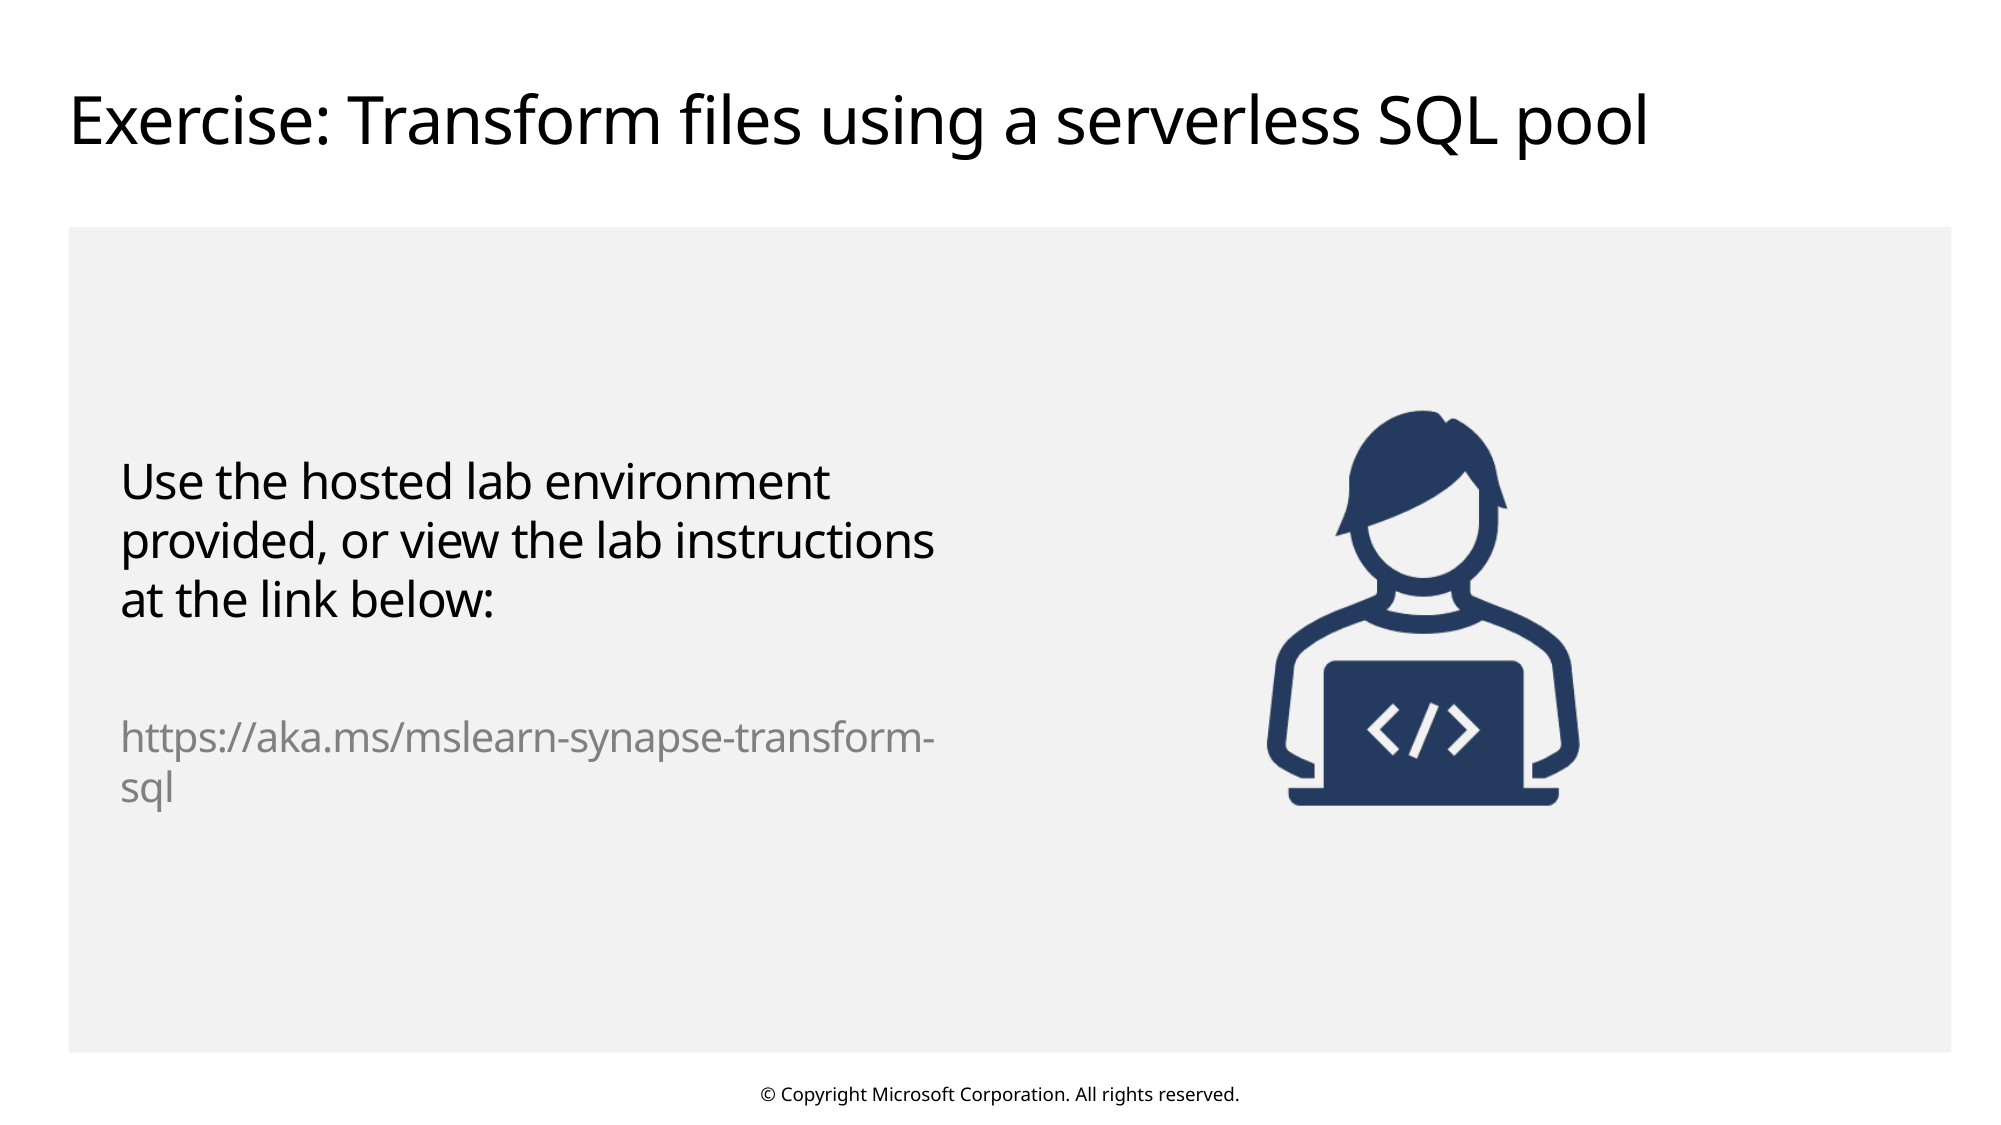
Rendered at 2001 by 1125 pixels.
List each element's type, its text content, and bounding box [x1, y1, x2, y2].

title Exercise: Transform files using a serverless SQL pool [68, 72, 1930, 184]
picture [1201, 369, 1647, 815]
list Use the hosted lab environment provided, or view the lab instructions at the link below: https://aka.ms/mslearn-synapse-transform-sql [120, 442, 993, 822]
text_box [68, 226, 1952, 1053]
